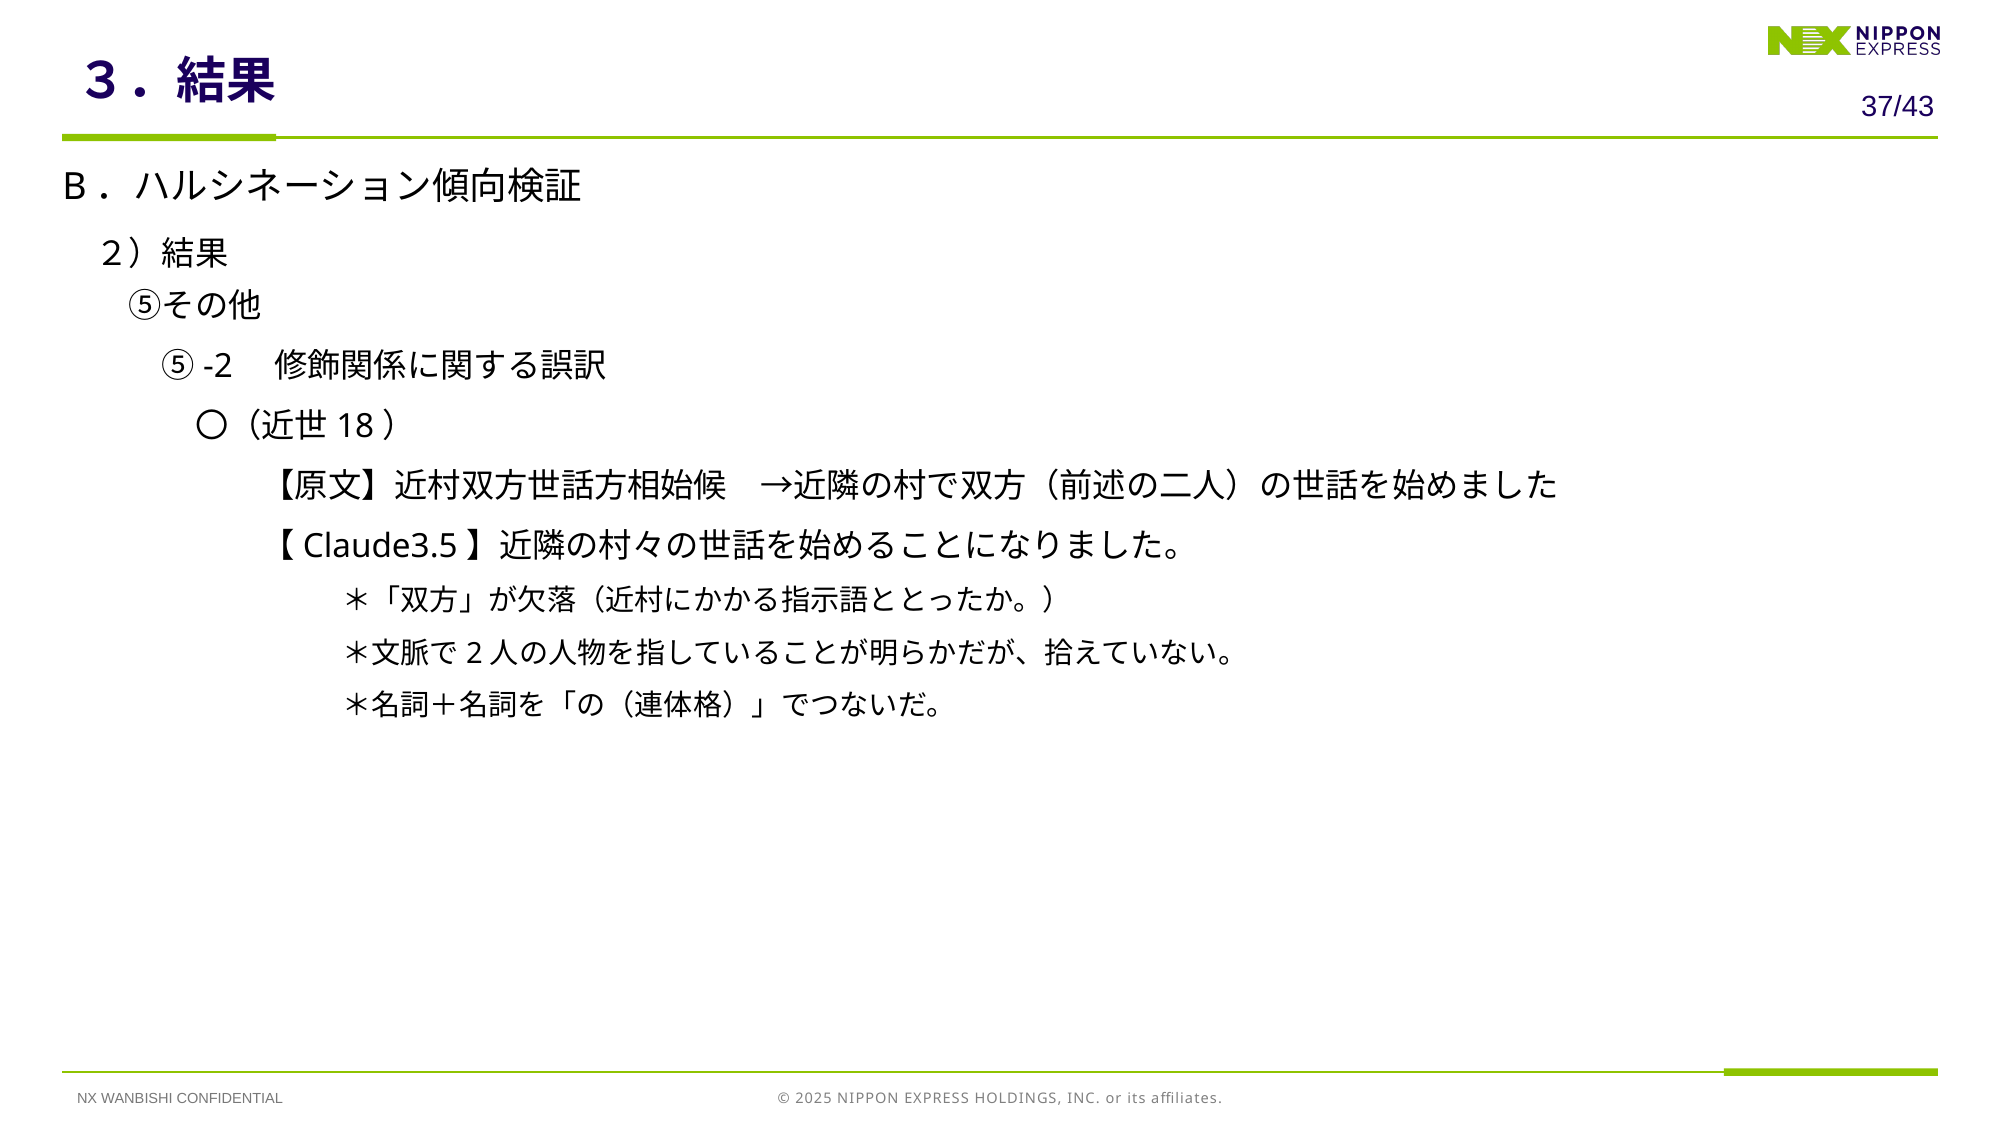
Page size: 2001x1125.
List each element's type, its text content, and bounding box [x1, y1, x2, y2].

list B．ハルシネーション傾向検証 ２）結果 ⑤その他 ⑤-2 修飾関係に関する誤訳 〇（近世18） 【原文】近村双方世話方相始候 →近隣の村で双方（前述の二人）の世話を始めました 【Claude3.5】近隣の村々の世話を始めることになりました。 ＊「双方」が欠落（近村にかかる指示語ととったか。） ＊文脈で2人の人物を指していることが明らかだが、拾えていない。 ＊名詞＋名詞を「の（連体格）」でつないだ。 [62, 162, 1939, 763]
title ３．結果 [62, 41, 1742, 103]
slide_number 36/43 [1848, 87, 1935, 123]
picture [1768, 26, 1940, 55]
footer NX WANBISHI CONFIDENTIAL [62, 1086, 738, 1110]
